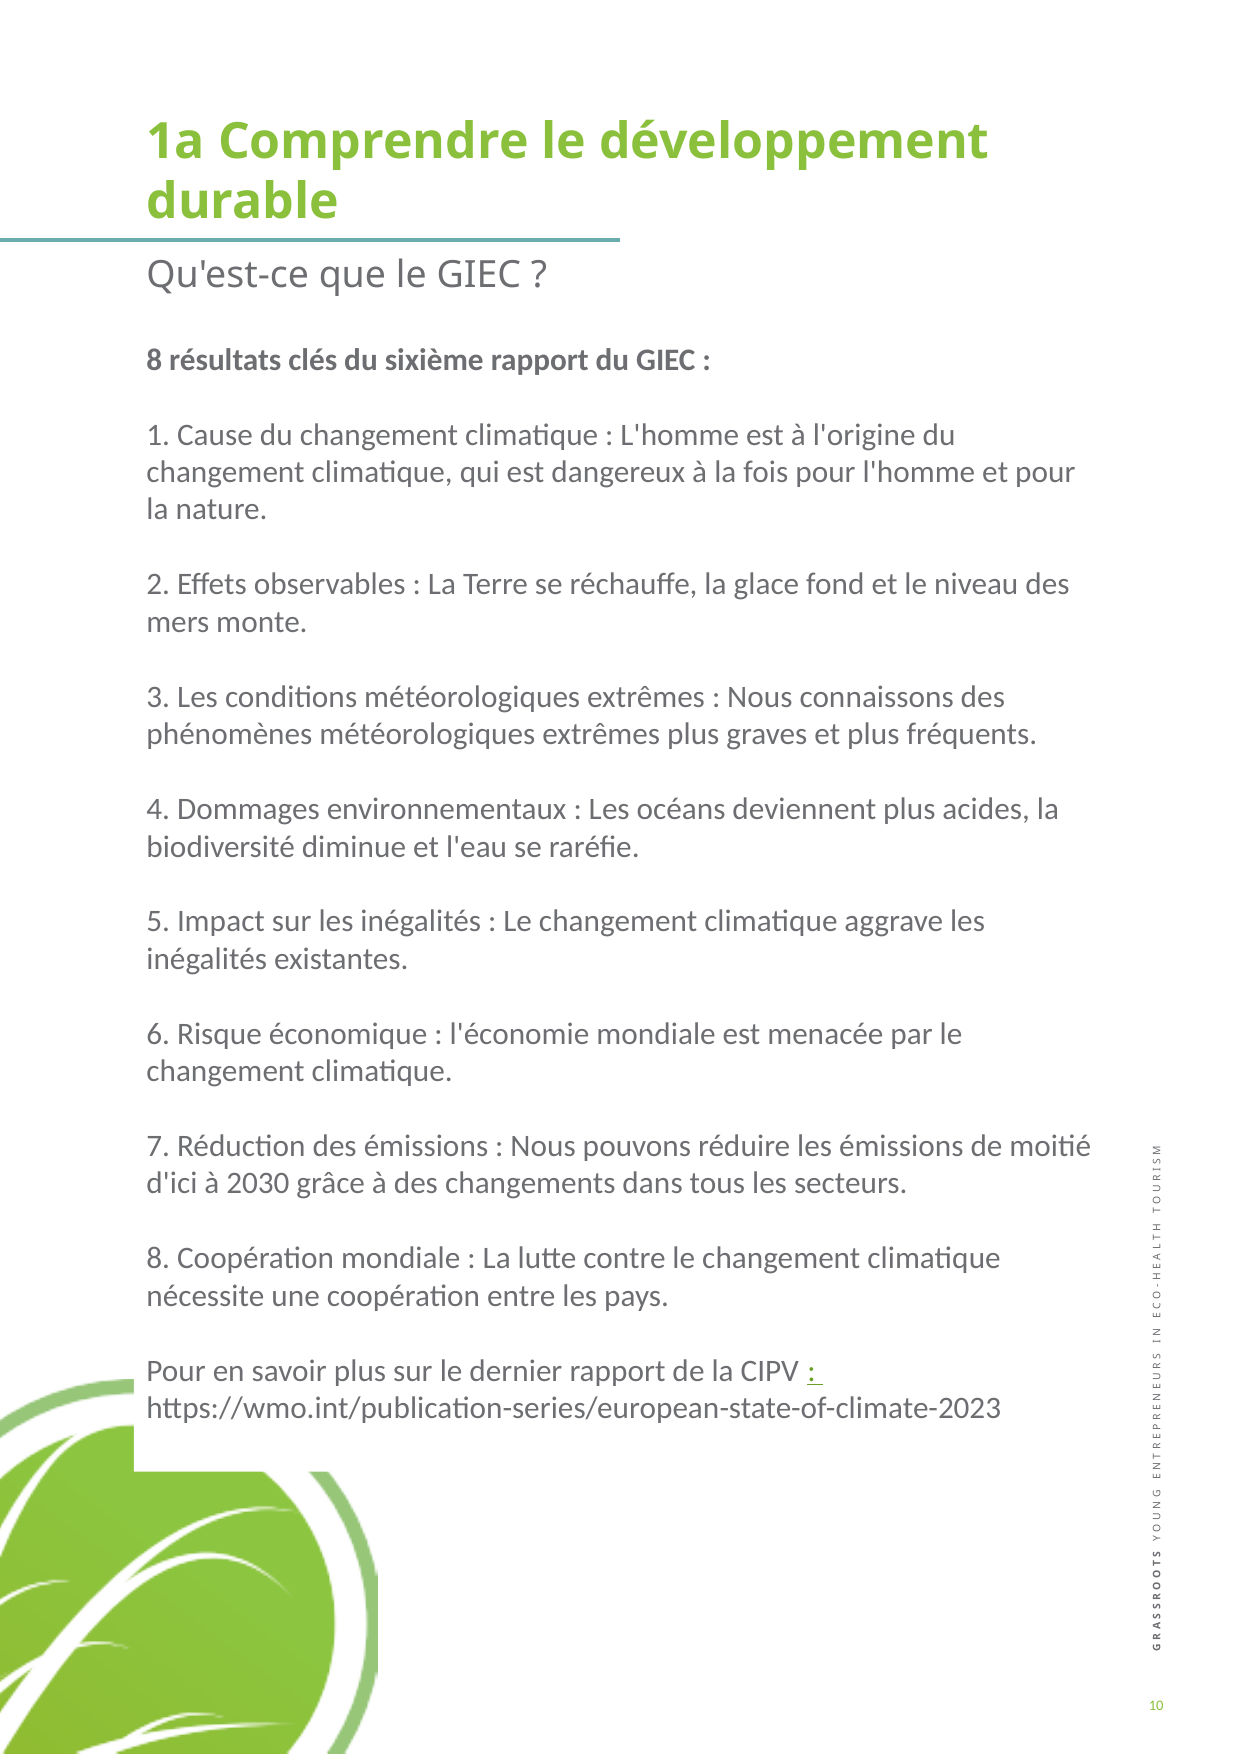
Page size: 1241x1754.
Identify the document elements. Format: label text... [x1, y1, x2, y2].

list Qu'est-ce que le GIEC ? [131, 242, 1109, 371]
slide_number 10 [1125, 1666, 1187, 1743]
list 1a Comprendre le développement durable [131, 100, 1109, 210]
list 8 résultats clés du sixième rapport du GIEC : 1. Cause du changement climatique : L'homme est à l'origine du changement climatique, qui est dangereux à la fois pour l'homme et pour la nature. 2. Effets observables : La Terre se réchauffe, la glace fond et le niveau des mers monte. 3. Les conditions météorologiques extrêmes : Nous connaissons des phénomènes météorologiques extrêmes plus graves et plus fréquents. 4. Dommages environnementaux : Les océans deviennent plus acides, la biodiversité diminue et l'eau se raréfie. 5. Impact sur les inégalités : Le changement climatique aggrave les inégalités existantes. 6. Risque économique : l'économie mondiale est menacée par le changement climatique. 7. Réduction des émissions : Nous pouvons réduire les émissions de moitié d'ici à 2030 grâce à des changements dans tous les secteurs. 8. Coopération mondiale : La lutte contre le changement climatique nécessite une coopération entre les pays. Pour en savoir plus sur le dernier rapport de la CIPV : https://wmo.int/publication-series/european-state-of-climate-2023 [131, 371, 1109, 1546]
